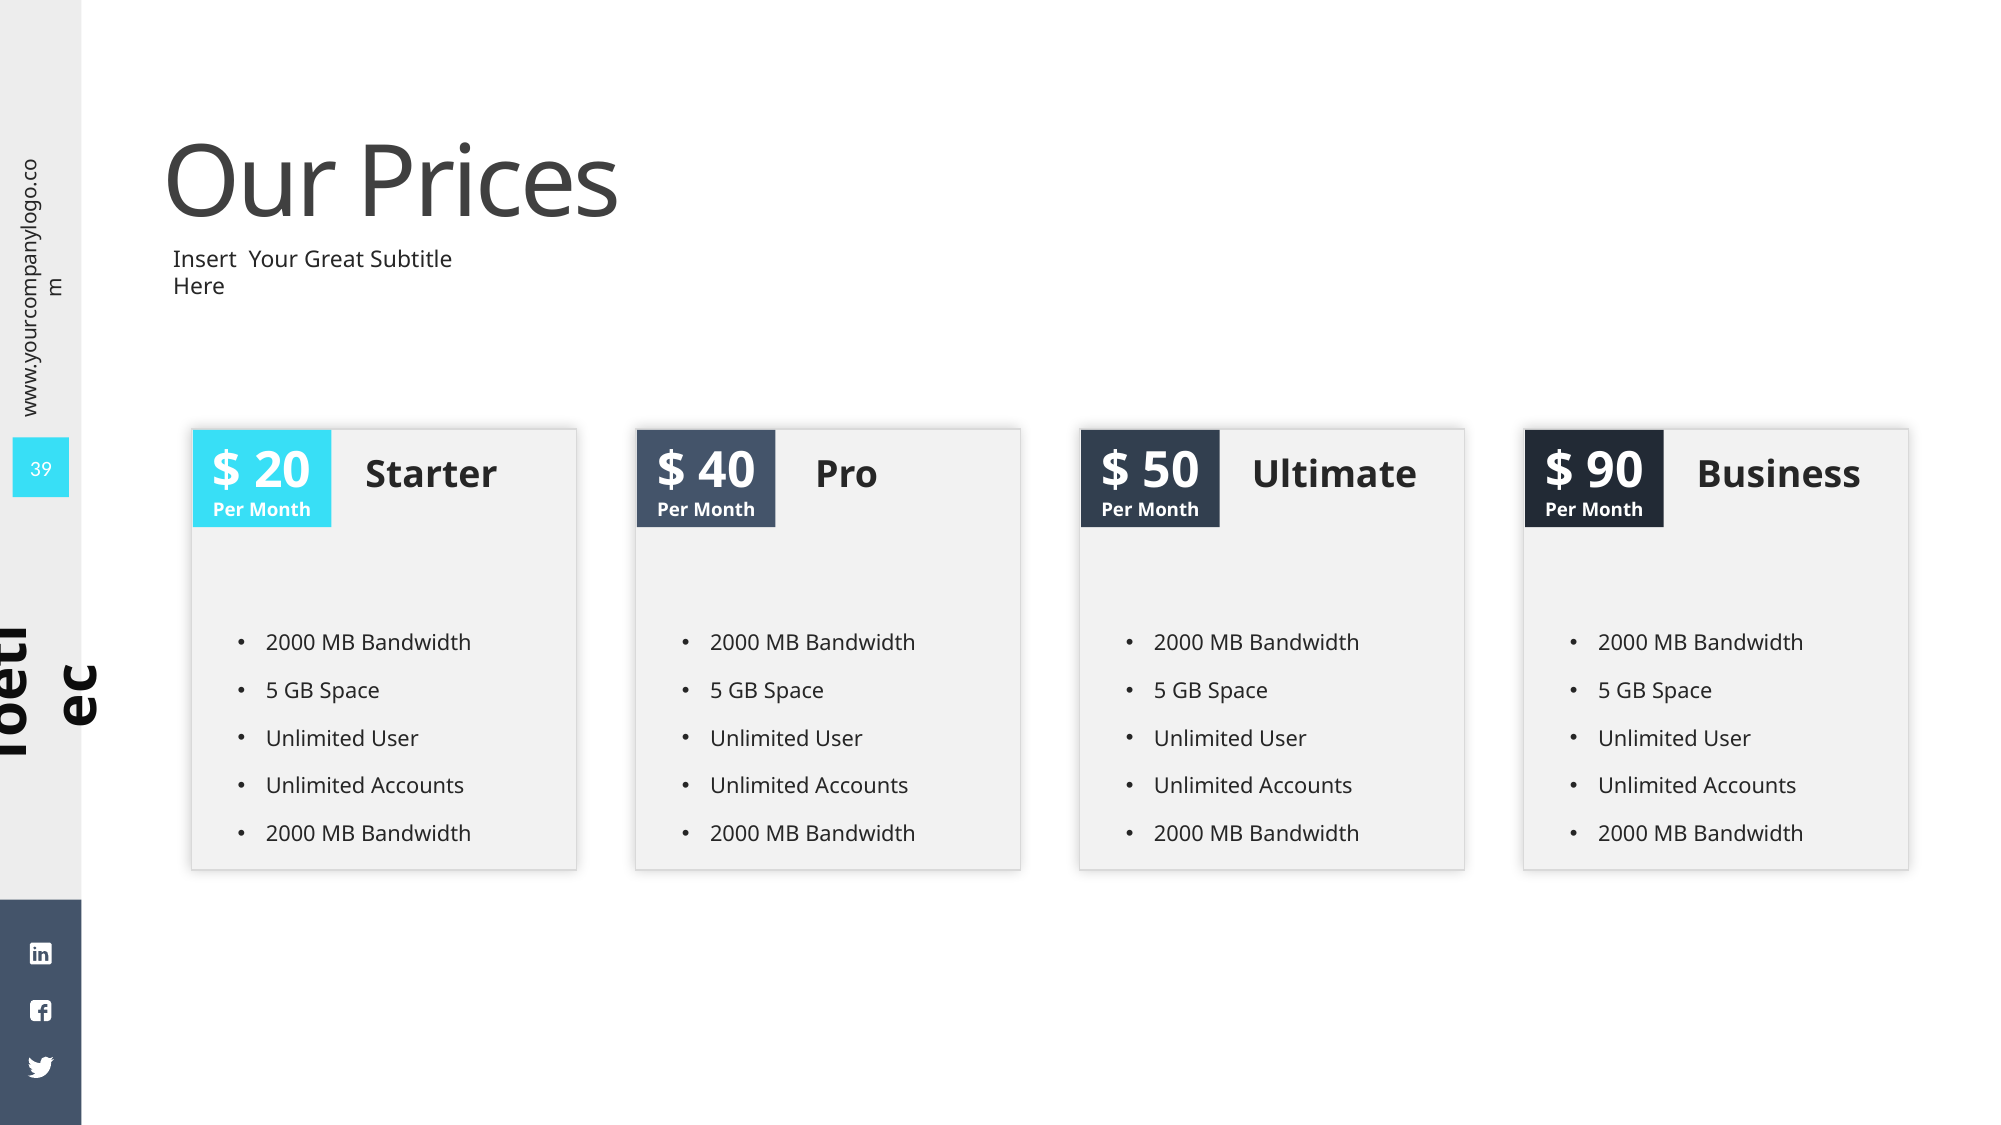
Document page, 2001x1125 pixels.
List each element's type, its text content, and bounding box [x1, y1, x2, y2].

text_box 2000 MB Bandwidth 5 GB Space Unlimited User Unlimited Accounts 2000 MB Bandwidth [1555, 608, 1878, 854]
text_box 2000 MB Bandwidth 5 GB Space Unlimited User Unlimited Accounts 2000 MB Bandwidth [1111, 608, 1433, 854]
text_box [1079, 429, 1465, 870]
text_box $ 40 Per Month [636, 429, 776, 528]
text_box $ 20 Per Month [192, 429, 332, 528]
text_box $ 50 Per Month [1081, 429, 1220, 528]
text_box $ 90 Per Month [1525, 429, 1664, 528]
text_box [191, 429, 577, 870]
text_box Our Prices [147, 116, 677, 236]
slide_number 39 [12, 437, 69, 498]
text_box Insert Your Great Subtitle Here [158, 237, 512, 307]
text_box Business [1681, 442, 1877, 503]
text_box Starter [350, 442, 513, 503]
text_box Ultimate [1237, 442, 1433, 503]
text_box [635, 429, 1021, 870]
text_box Pro [800, 442, 893, 503]
text_box [1523, 429, 1909, 870]
text_box 2000 MB Bandwidth 5 GB Space Unlimited User Unlimited Accounts 2000 MB Bandwidth [222, 608, 545, 854]
text_box 2000 MB Bandwidth 5 GB Space Unlimited User Unlimited Accounts 2000 MB Bandwidth [667, 608, 989, 854]
